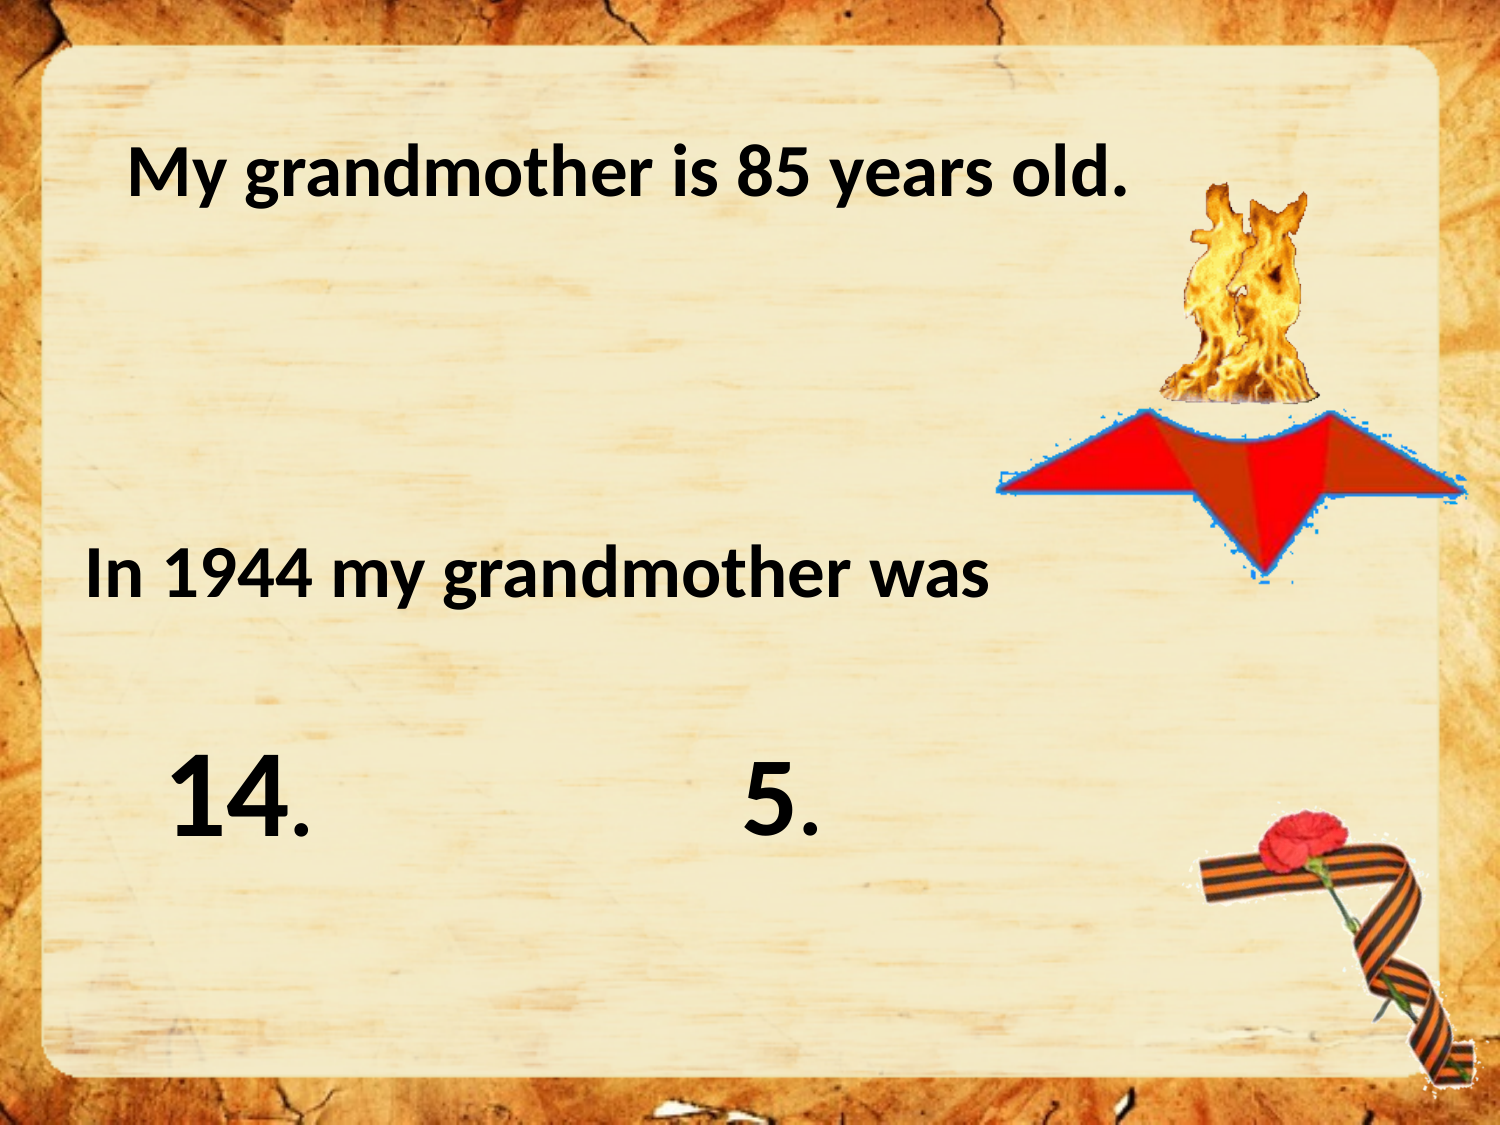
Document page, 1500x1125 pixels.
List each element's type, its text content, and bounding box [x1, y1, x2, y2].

text_box My grandmother is 85 years old. [112, 113, 1317, 219]
text_box 5. [726, 715, 839, 866]
picture [0, 0, 1500, 1125]
text_box In 1944 my grandmother was [69, 515, 941, 620]
text_box 14. [148, 704, 330, 869]
